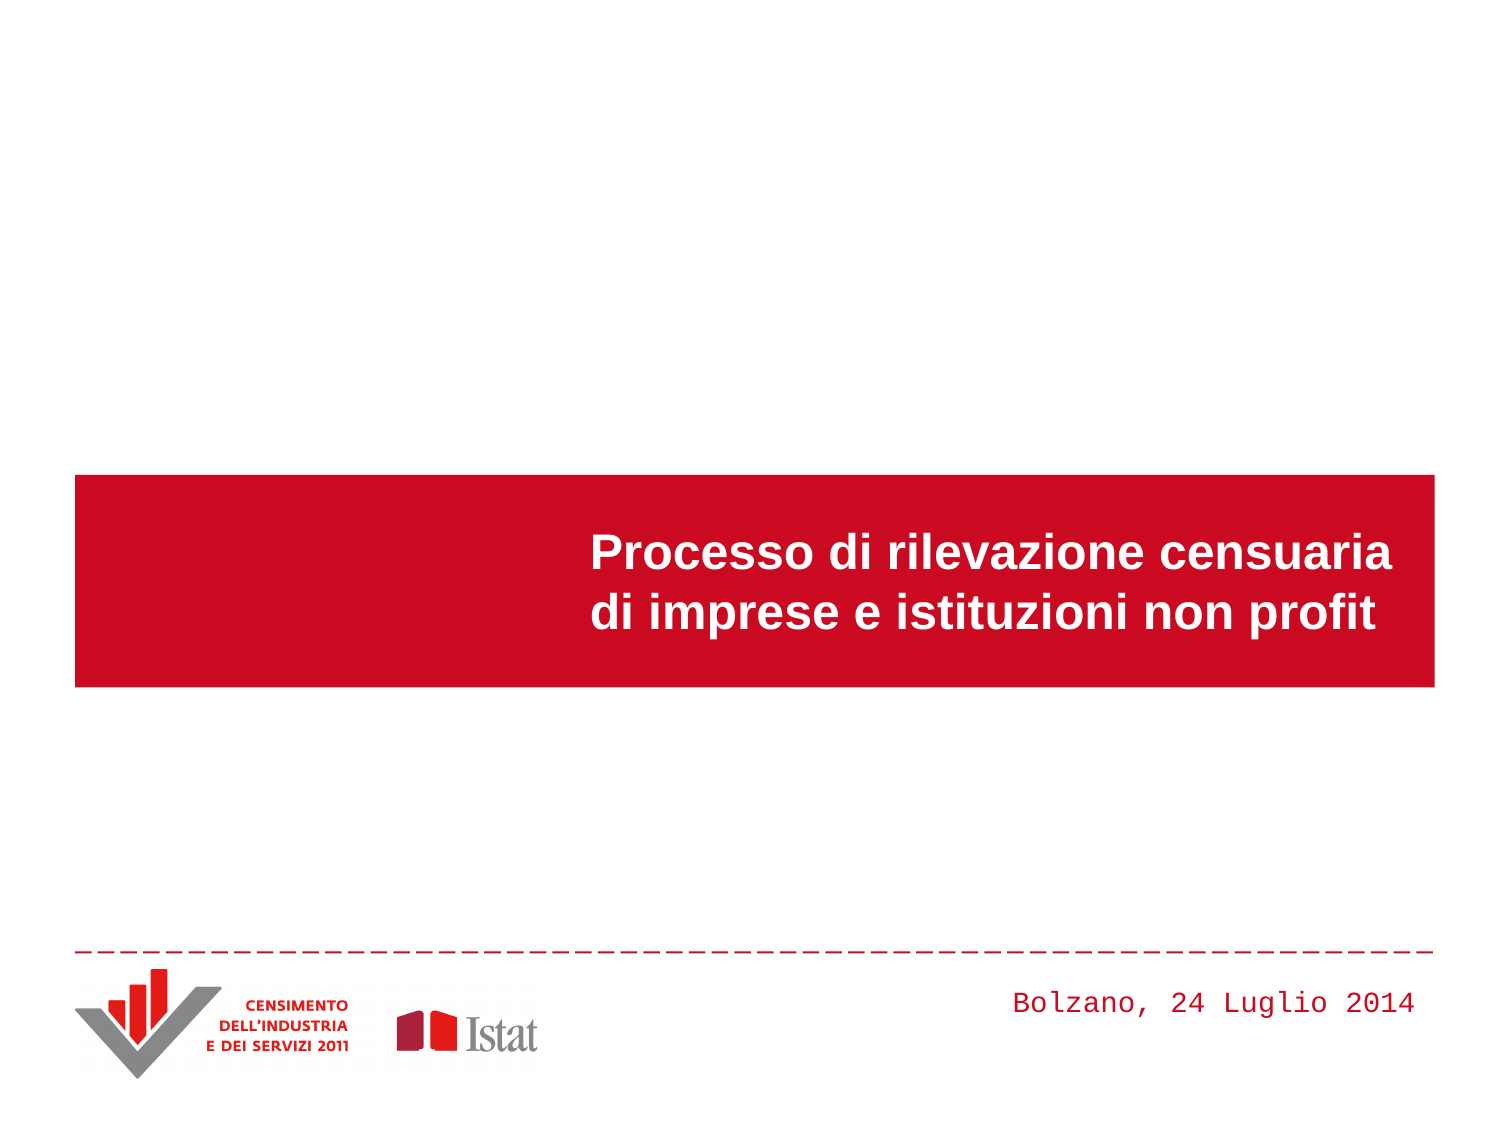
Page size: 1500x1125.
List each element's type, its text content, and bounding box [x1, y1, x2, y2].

text_box Bolzano, 24 Luglio 2014 [998, 976, 1471, 1026]
picture [74, 969, 538, 1082]
text_box [75, 474, 1435, 688]
text_box Processo di rilevazione censuaria di imprese e istituzioni non profit [575, 512, 1438, 648]
